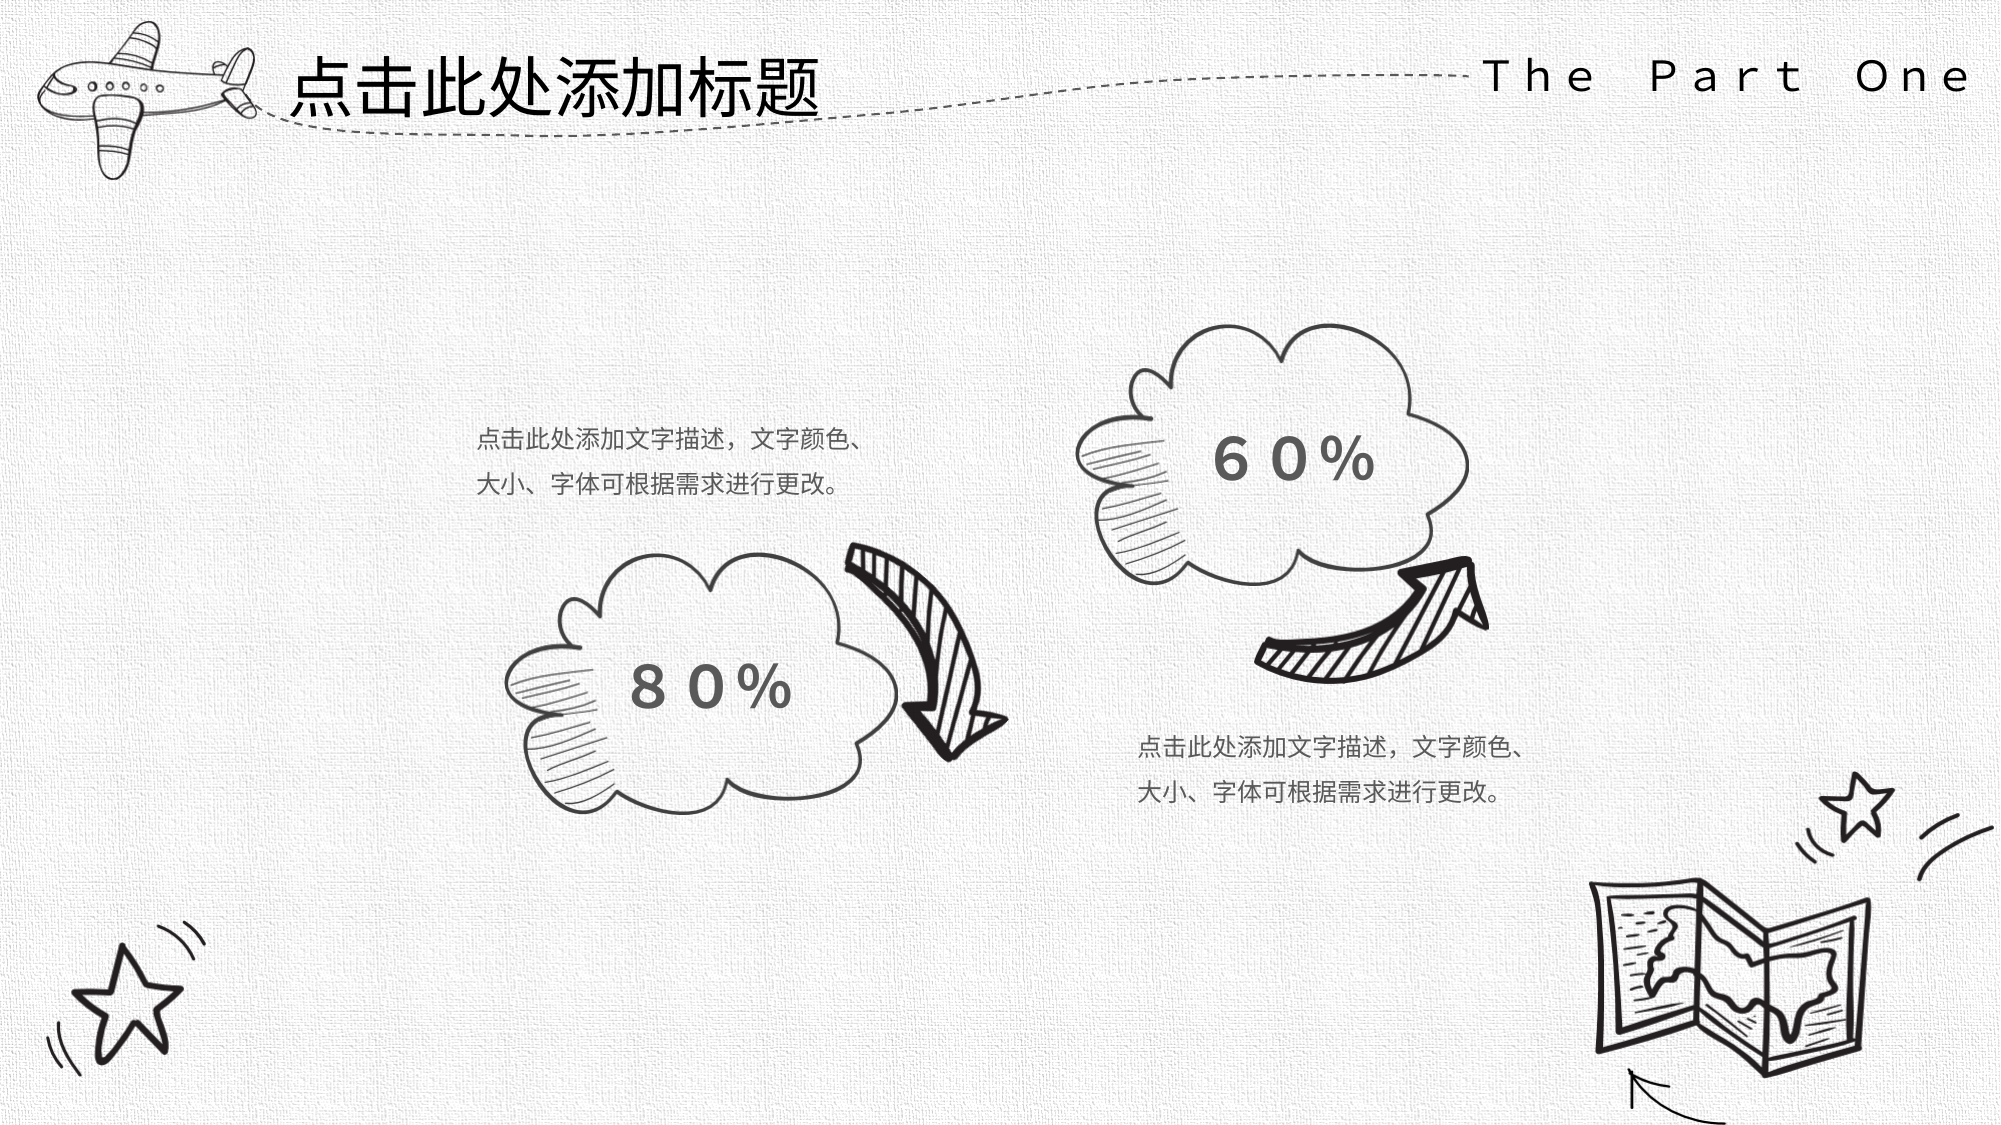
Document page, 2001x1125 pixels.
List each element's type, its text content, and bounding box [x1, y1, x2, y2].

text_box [37, 21, 2000, 180]
text_box 点击此处添加文字描述，文字颜色、大小、字体可根据需求进行更改。 [1099, 709, 1528, 814]
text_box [1075, 323, 1469, 586]
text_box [504, 552, 898, 815]
text_box 点击此处添加文字描述，文字颜色、大小、字体可根据需求进行更改。 [438, 401, 866, 506]
picture [0, 0, 2001, 1125]
